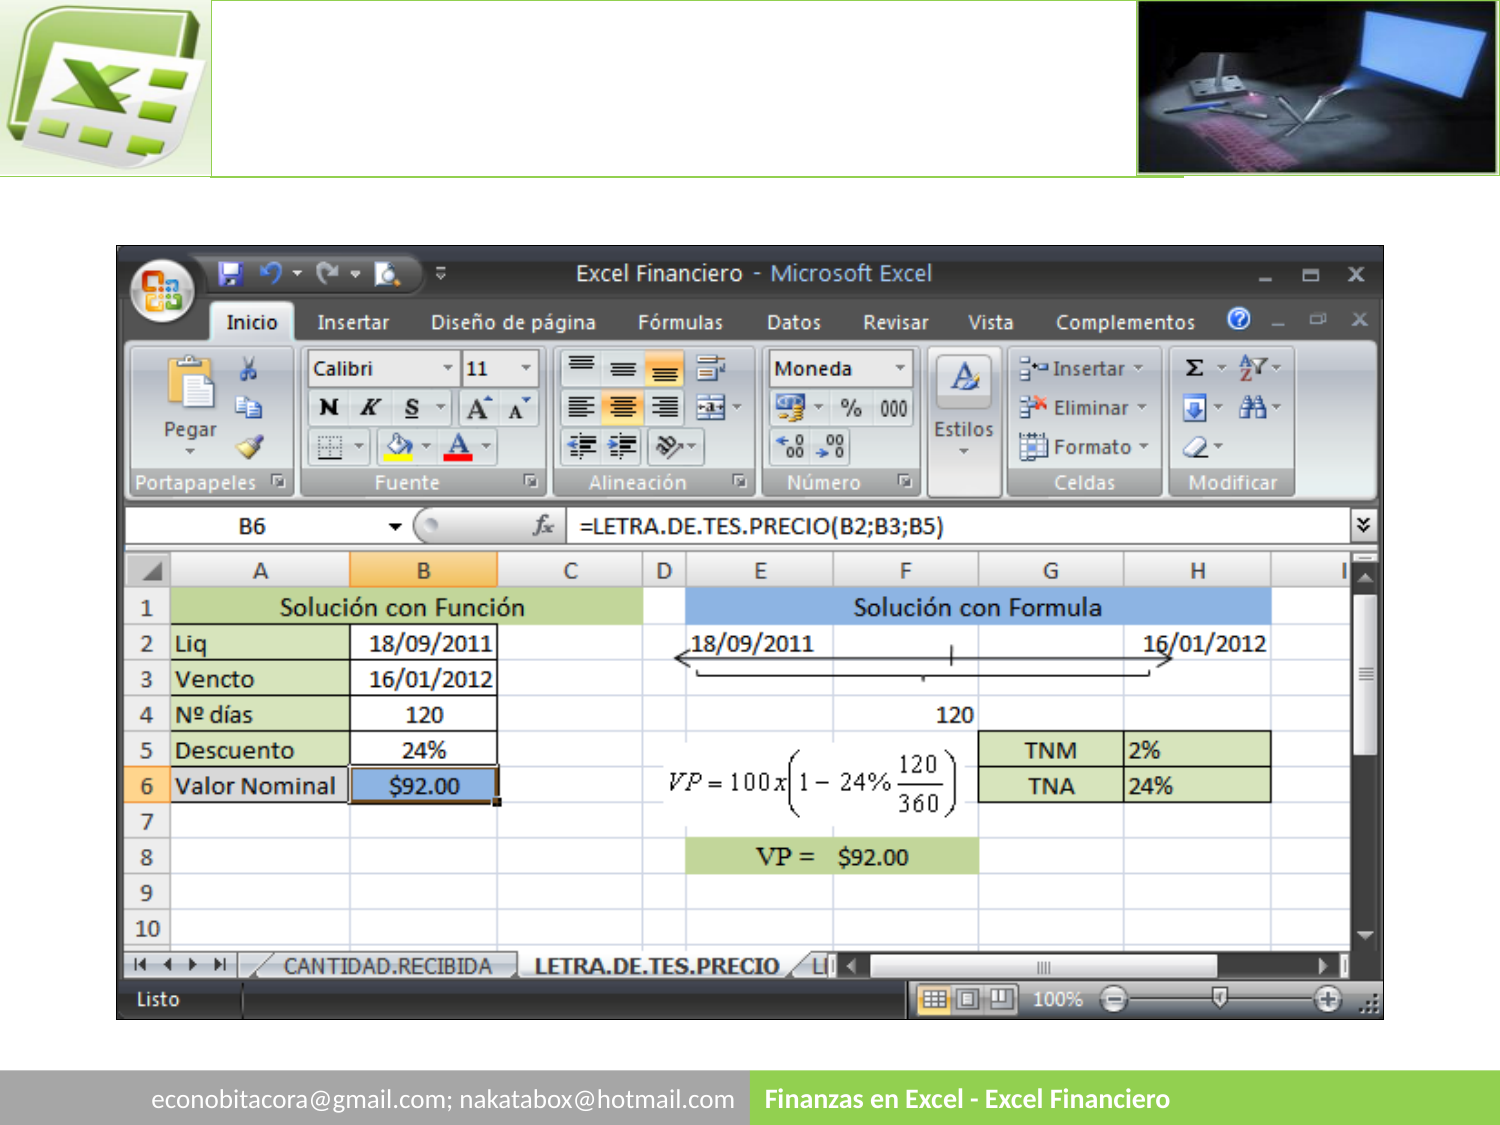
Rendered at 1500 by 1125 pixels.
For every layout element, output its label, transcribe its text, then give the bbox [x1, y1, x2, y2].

picture [116, 245, 1383, 1019]
picture [1136, 0, 1500, 177]
text_box econobitacora@gmail.com; nakatabox@hotmail.com [0, 1070, 749, 1125]
text_box [212, 0, 1134, 178]
picture [0, 0, 212, 177]
text_box Finanzas en Excel - Excel Financiero [749, 1070, 1500, 1125]
